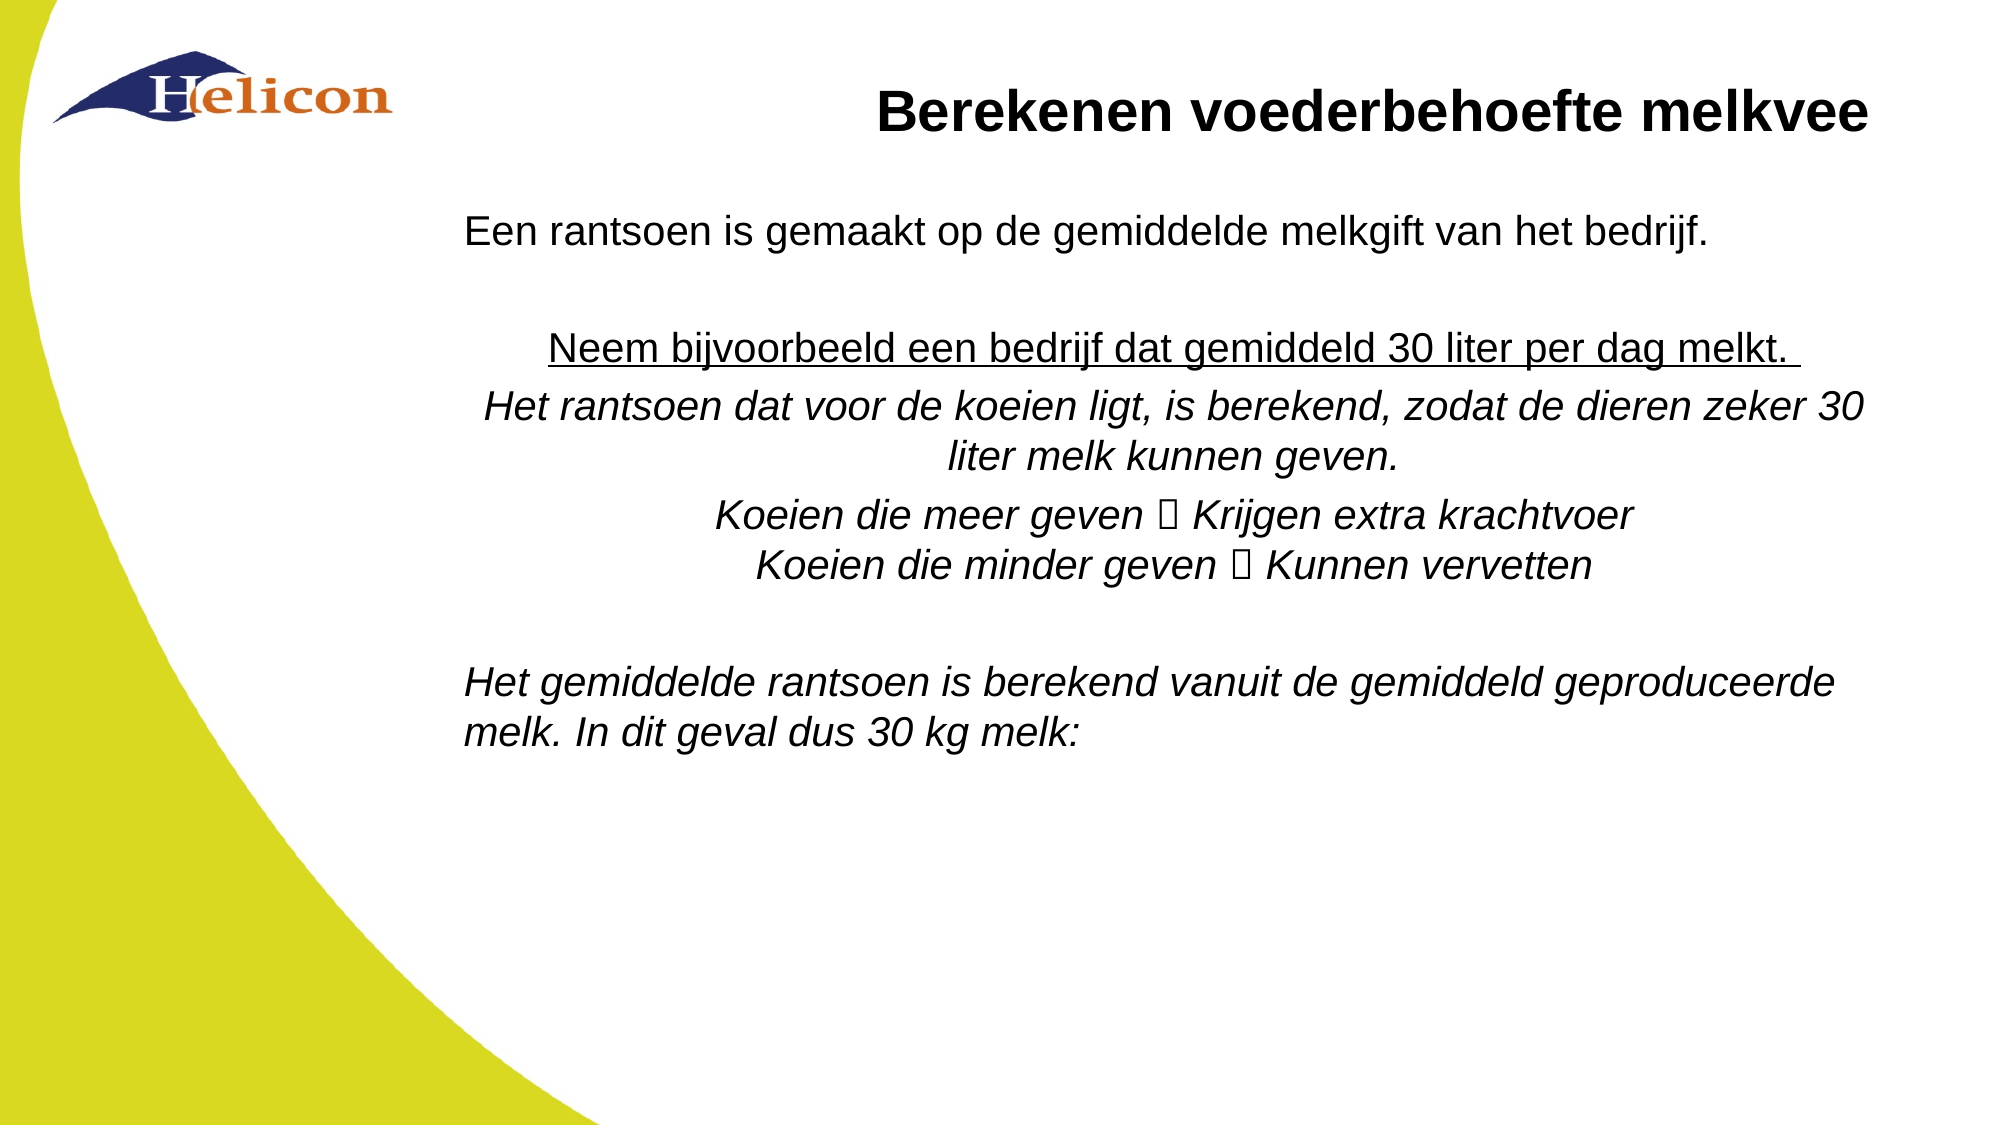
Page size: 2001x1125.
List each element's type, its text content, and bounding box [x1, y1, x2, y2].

picture [0, 0, 2000, 1125]
list Een rantsoen is gemaakt op de gemiddelde melkgift van het bedrijf. Neem bijvoorbeeld een bedrijf dat gemiddeld 30 liter per dag melkt. Het rantsoen dat voor de koeien ligt, is berekend, zodat de dieren zeker 30 liter melk kunnen geven. Koeien die meer geven  Krijgen extra krachtvoer Koeien die minder geven  Kunnen vervetten Het gemiddelde rantsoen is berekend vanuit de gemiddeld geproduceerde melk. In dit geval dus 30 kg melk: [448, 196, 1900, 1005]
title Berekenen voederbehoefte melkvee [432, 54, 1887, 161]
